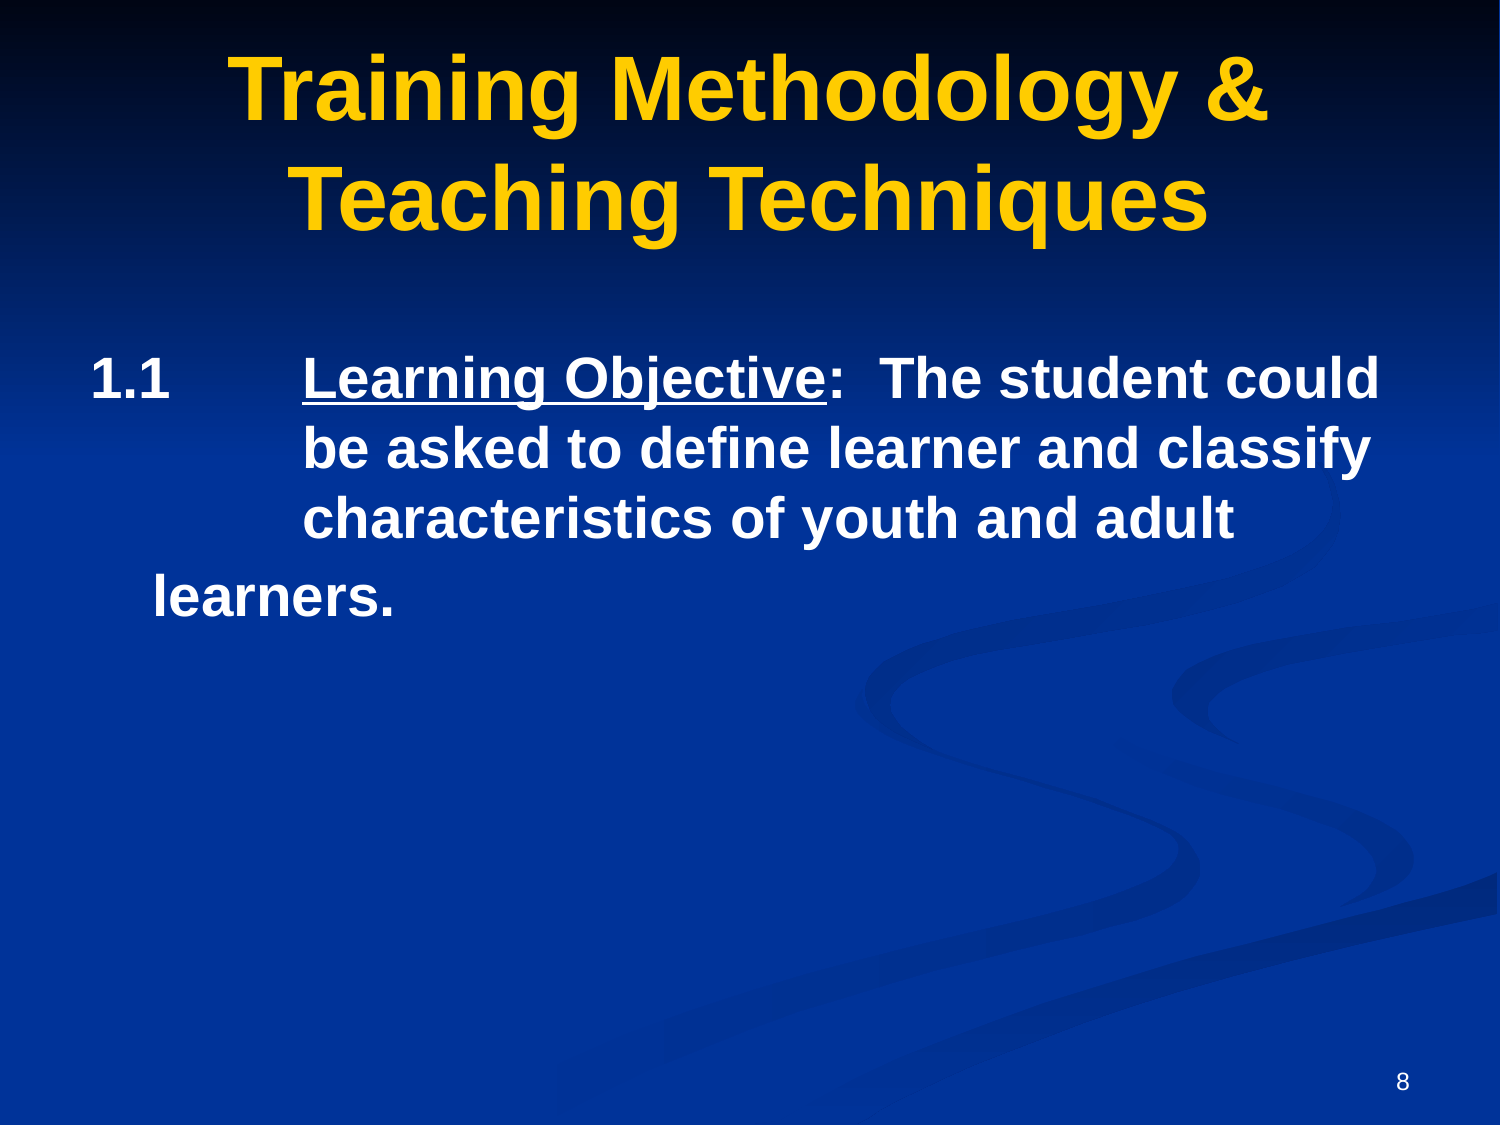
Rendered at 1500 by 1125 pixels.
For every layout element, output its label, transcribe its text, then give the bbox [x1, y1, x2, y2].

title Training Methodology & Teaching Techniques [74, 44, 1426, 233]
slide_number 8 [1074, 1024, 1426, 1104]
list 1.1 Learning Objective: The student could be asked to define learner and classify characteristics of youth and adult learners. [74, 262, 1426, 1006]
